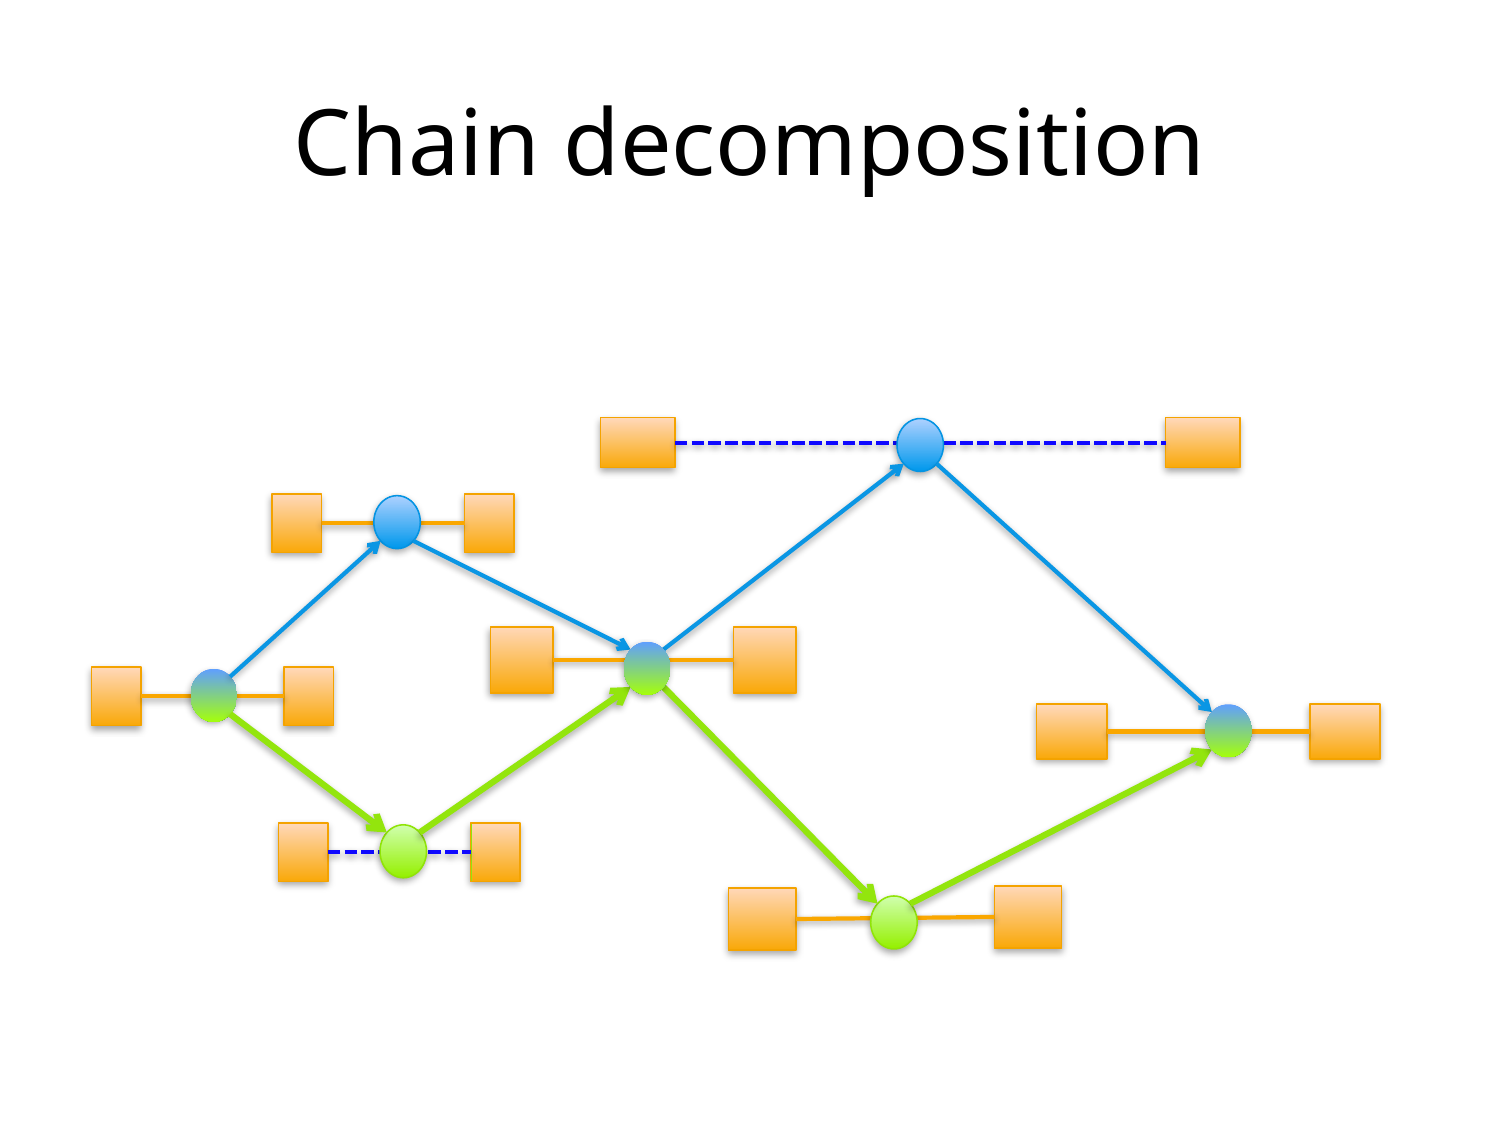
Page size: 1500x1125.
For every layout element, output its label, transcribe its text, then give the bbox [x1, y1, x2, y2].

text_box [373, 494, 422, 521]
text_box [897, 452, 944, 473]
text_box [983, 675, 1139, 978]
text_box [1309, 703, 1381, 760]
text_box [896, 417, 944, 441]
text_box [1204, 703, 1253, 729]
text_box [690, 436, 877, 678]
text_box [728, 910, 797, 951]
text_box [278, 861, 329, 882]
title Chain decomposition [74, 44, 1426, 233]
text_box [870, 929, 918, 950]
text_box [1165, 417, 1241, 468]
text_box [248, 694, 368, 852]
text_box [271, 493, 322, 531]
text_box [191, 706, 236, 723]
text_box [467, 486, 577, 652]
text_box [600, 417, 676, 468]
text_box [624, 641, 670, 658]
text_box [452, 654, 599, 866]
text_box [870, 895, 909, 915]
text_box [189, 668, 238, 694]
text_box [1206, 741, 1251, 758]
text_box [795, 916, 978, 920]
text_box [237, 533, 374, 685]
text_box [470, 874, 521, 882]
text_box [949, 449, 1199, 726]
text_box [379, 824, 428, 850]
text_box [91, 666, 142, 726]
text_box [661, 688, 880, 903]
text_box [381, 862, 426, 879]
text_box [375, 532, 420, 550]
text_box [623, 669, 672, 696]
